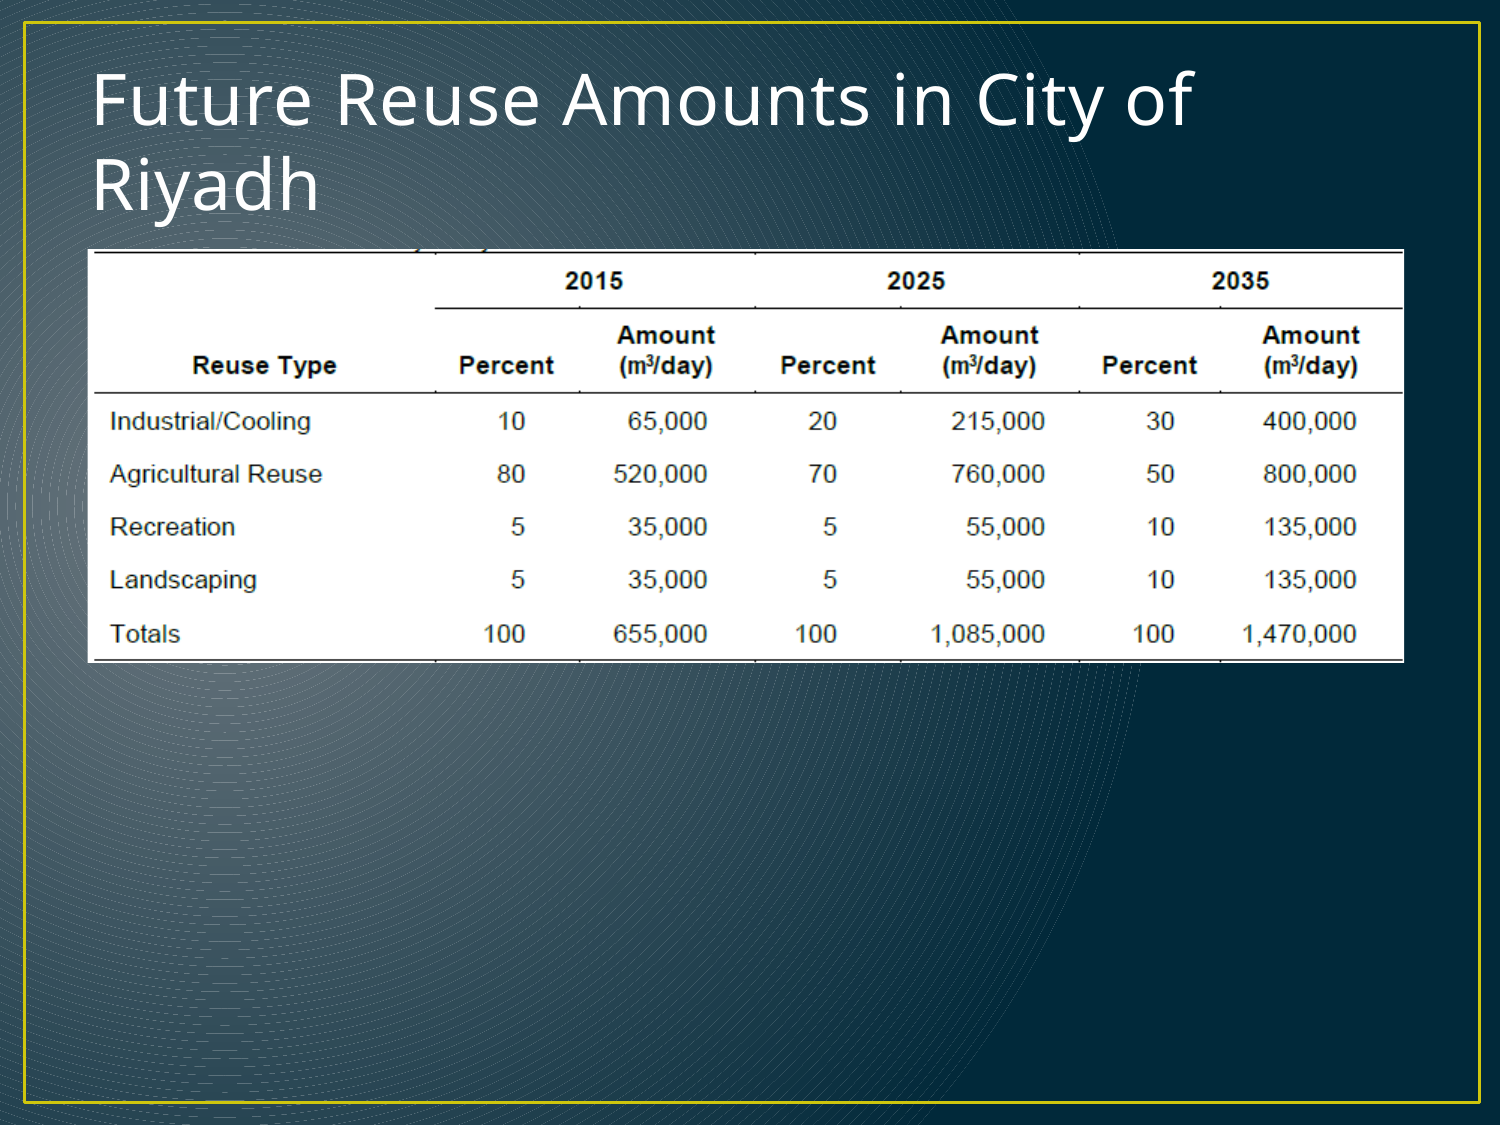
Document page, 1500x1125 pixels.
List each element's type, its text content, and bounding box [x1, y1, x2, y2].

picture [1082, 243, 1090, 249]
title Future Reuse Amounts in City of Riyadh [75, 45, 1425, 233]
picture [1105, 668, 1113, 676]
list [87, 249, 1405, 663]
